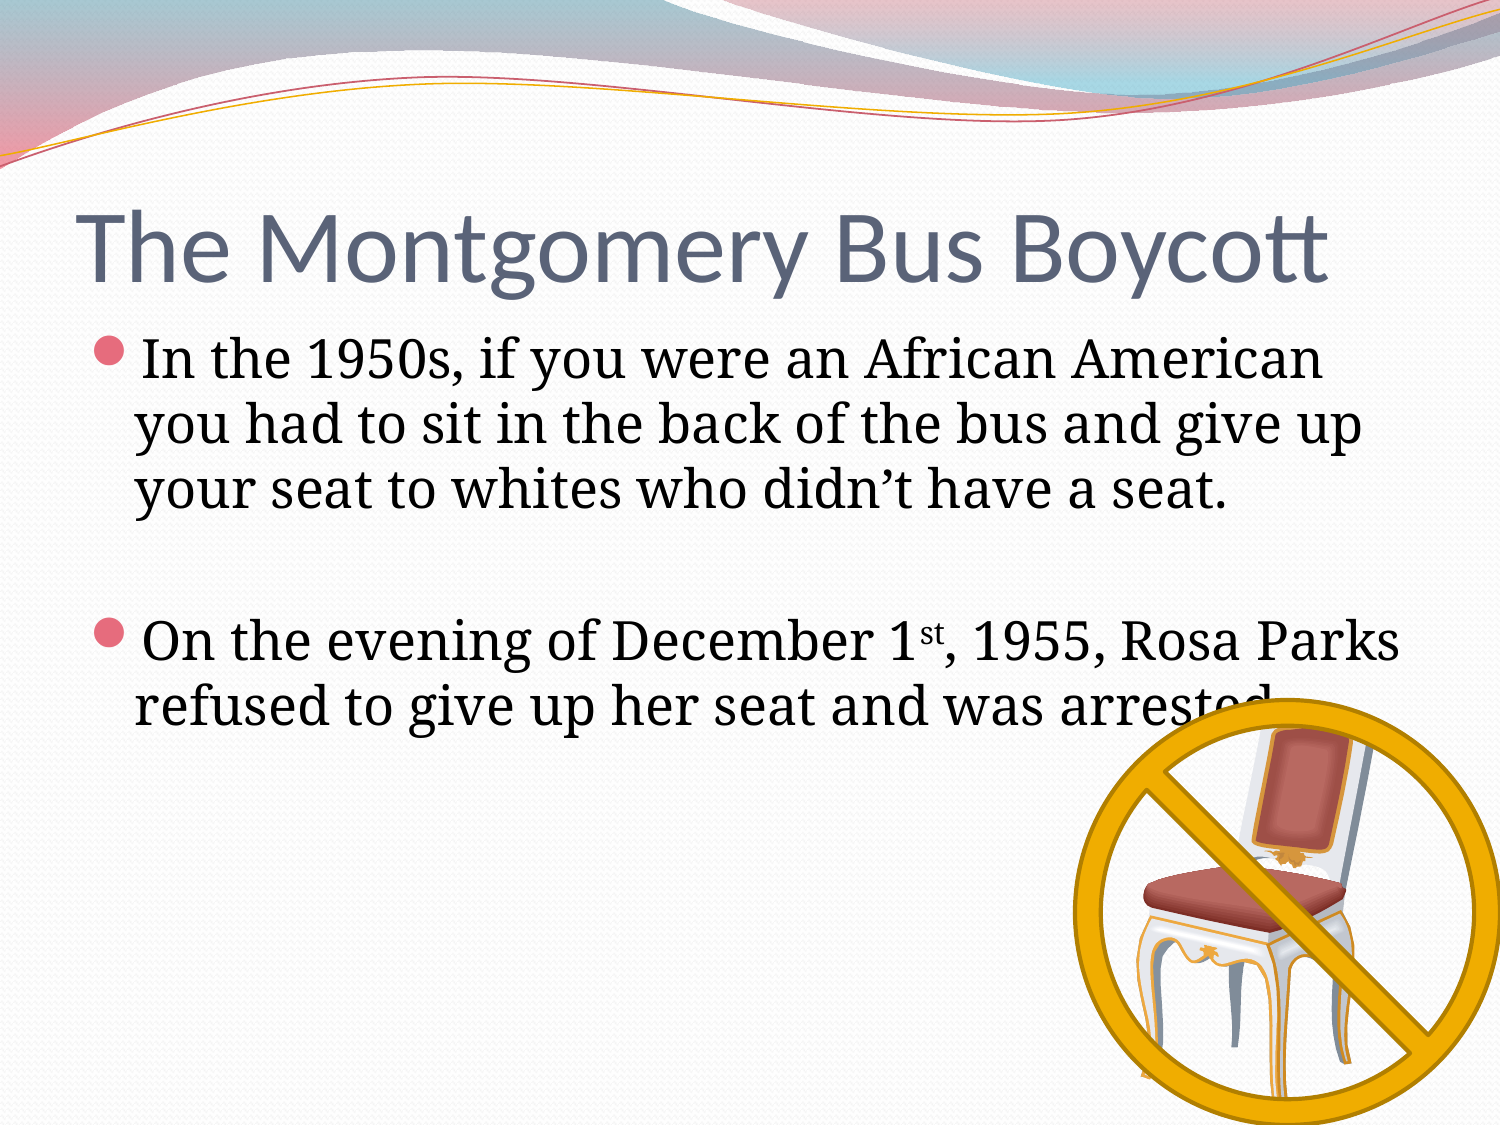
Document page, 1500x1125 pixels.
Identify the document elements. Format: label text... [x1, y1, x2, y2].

title The Montgomery Bus Boycott [75, 115, 1425, 303]
picture [1112, 699, 1384, 1125]
text_box [1072, 799, 1105, 1026]
list In the 1950s, if you were an African American you had to sit in the back of the bus and give up your seat to whites who didn’t have a seat. On the evening of December 1st, 1955, Rosa Parks refused to give up her seat and was arrested. [75, 317, 1425, 1038]
text_box [1390, 723, 1500, 1101]
